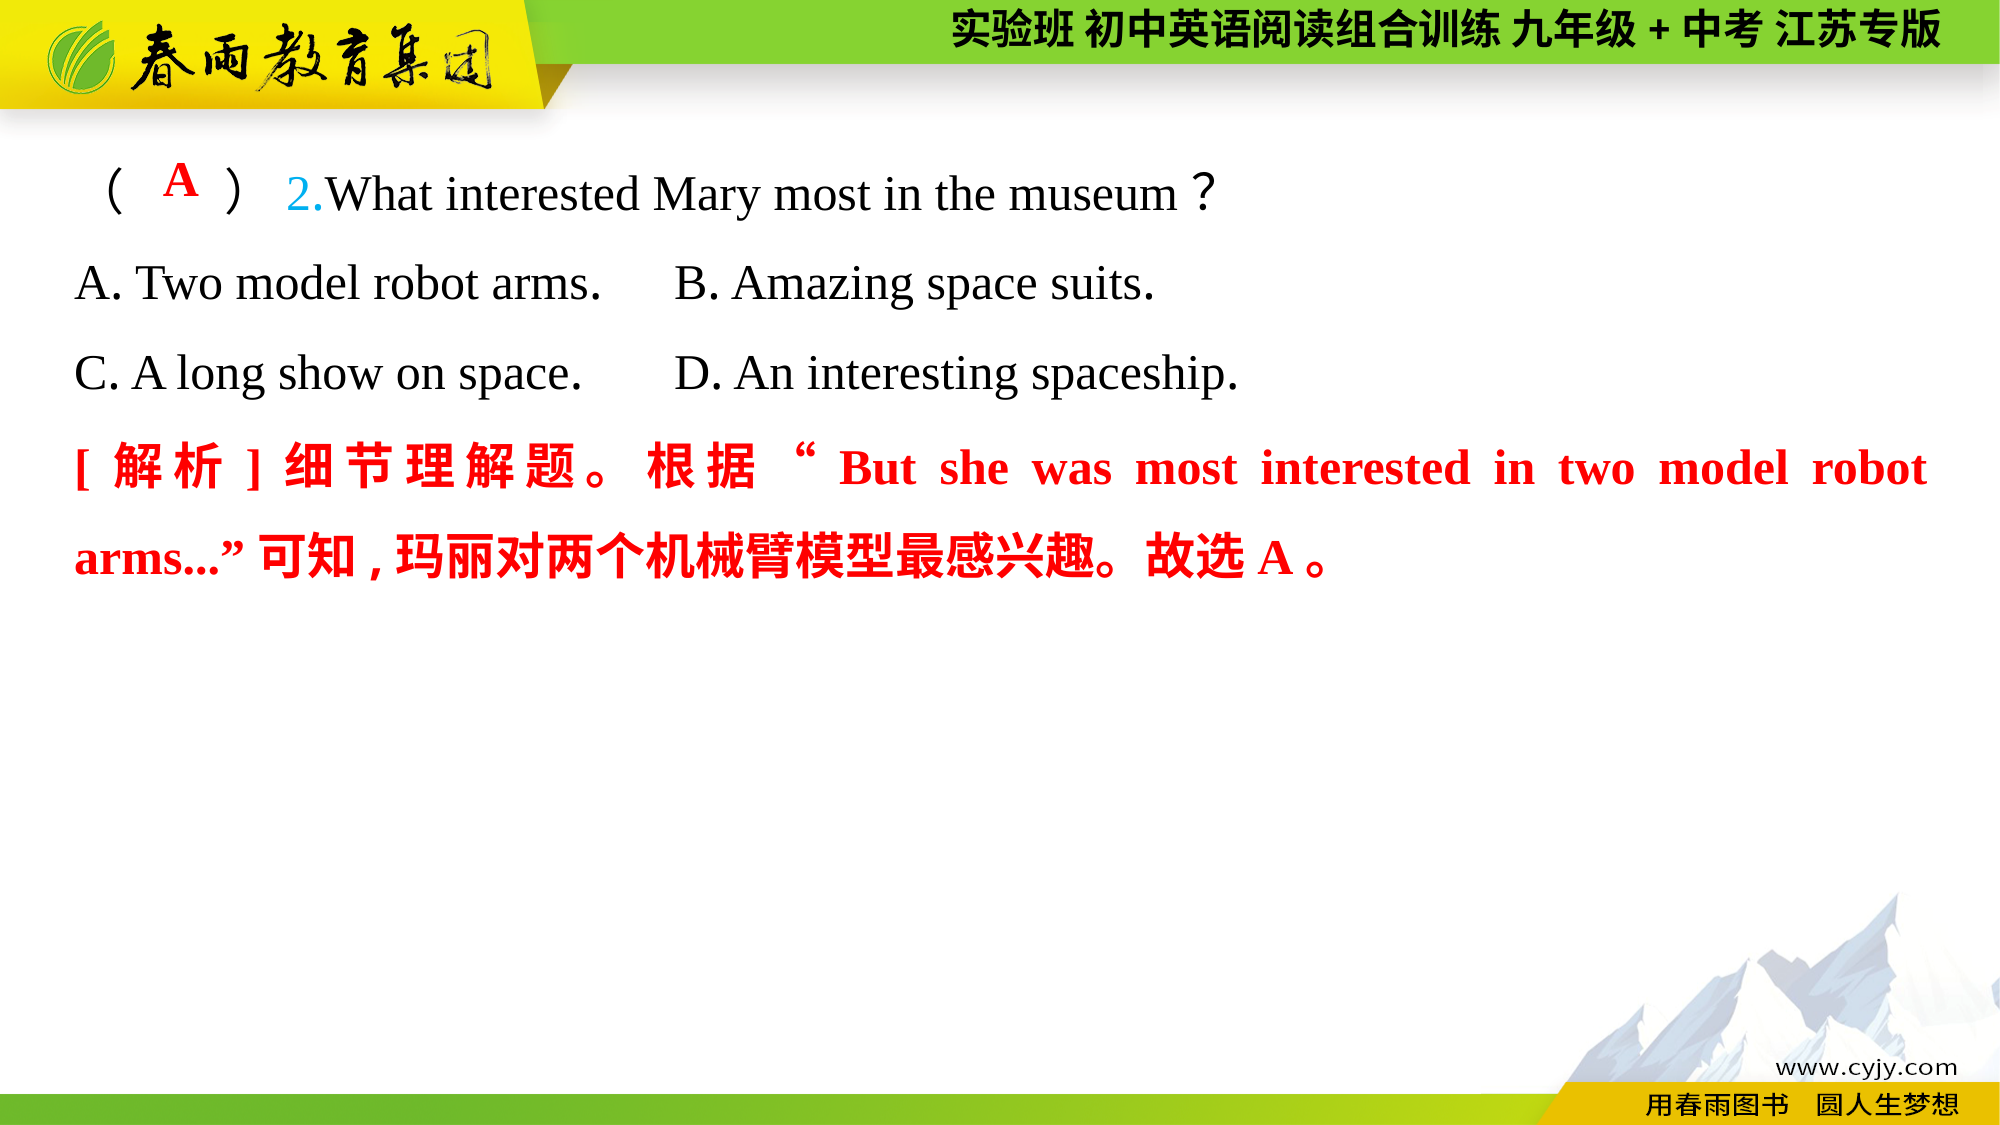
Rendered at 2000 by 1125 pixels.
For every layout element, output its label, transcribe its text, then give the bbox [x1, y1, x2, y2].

picture [0, 0, 2000, 1125]
list （ ）2.What interested Mary most in the museum？ A. Two model robot arms. B. Amazing space suits. C. A long show on space. D. An interesting spaceship. [59, 122, 1944, 397]
text_box A [148, 138, 214, 214]
text_box [解析]细节理解题。根据“But she was most interested in two model robot arms...”可知,玛丽对两个机械臂模型最感兴趣。故选A。 [59, 397, 1944, 593]
